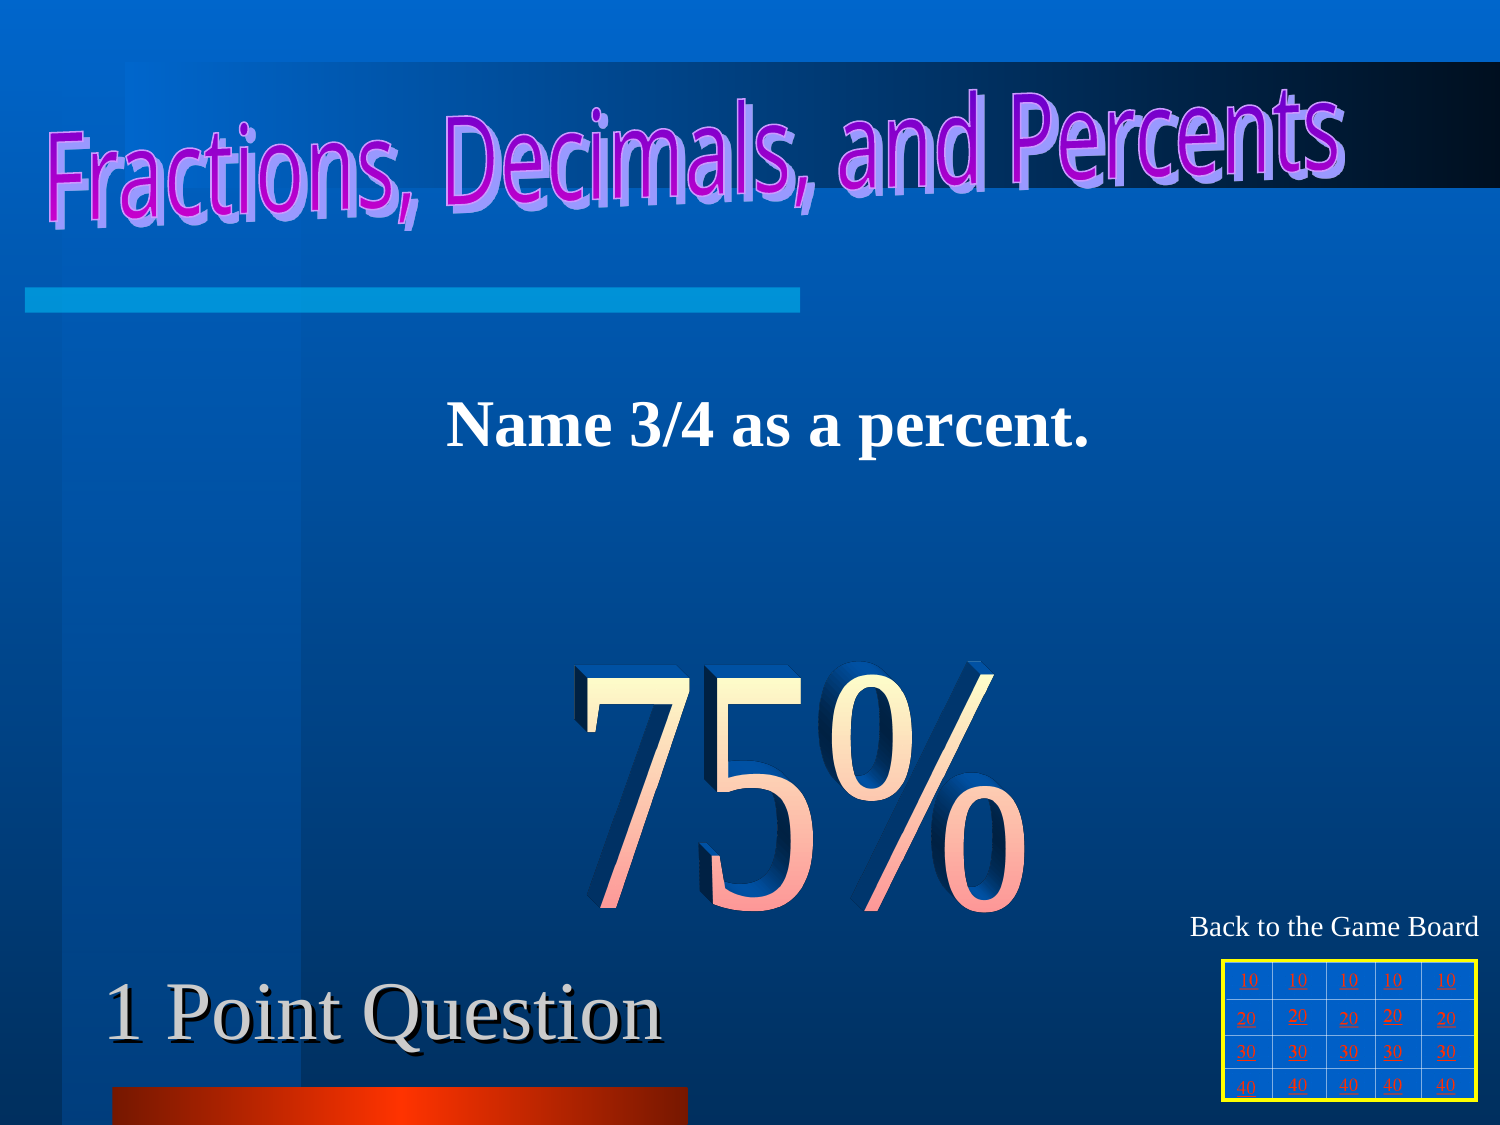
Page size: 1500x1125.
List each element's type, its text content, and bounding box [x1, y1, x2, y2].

picture [1224, 962, 1475, 1098]
text_box Back to the Game Board [1175, 899, 1500, 951]
list Name 3/4 as a percent. [112, 381, 1388, 744]
title 1 Point Question [87, 937, 750, 1075]
